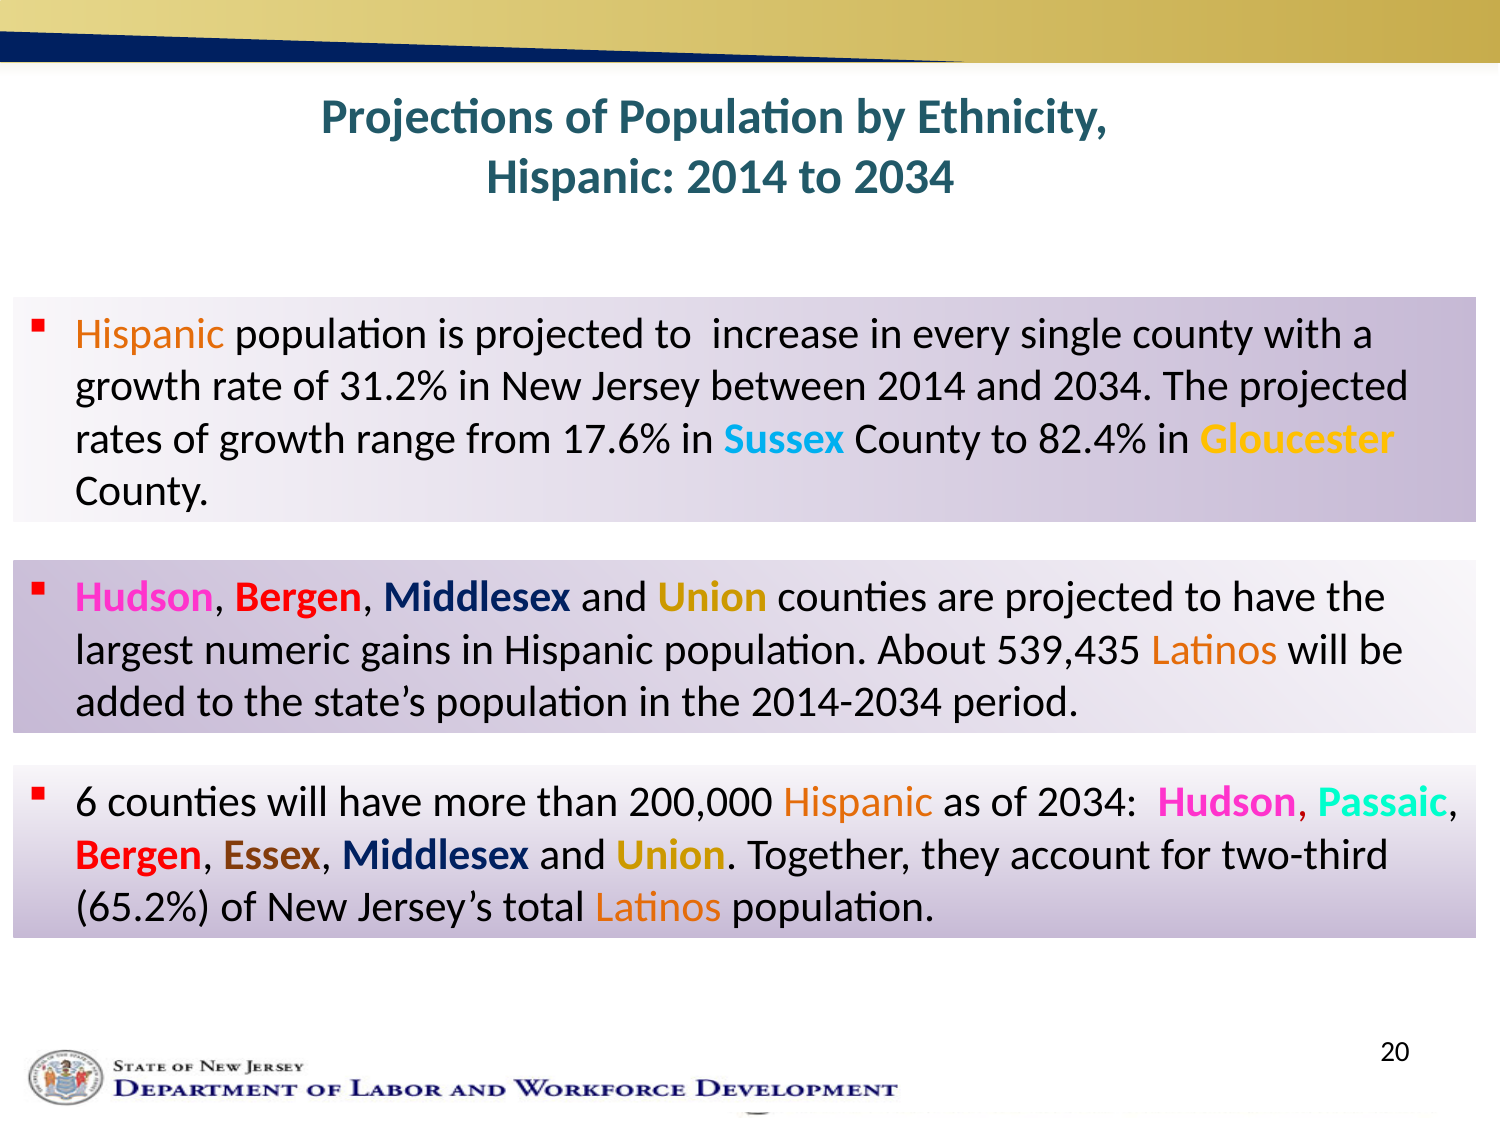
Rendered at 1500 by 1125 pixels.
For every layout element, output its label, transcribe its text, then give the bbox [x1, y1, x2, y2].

text_box Projections of Population by Ethnicity, Hispanic: 2014 to 2034 [151, 76, 1290, 212]
picture [712, 1113, 1438, 1118]
text_box 6 counties will have more than 200,000 Hispanic as of 2034: Hudson, Passaic, Bergen, Essex, Middlesex and Union. Together, they account for two-third (65.2%) of New Jersey’s total Latinos population. [13, 765, 1476, 938]
text_box Hispanic population is projected to increase in every single county with a growth rate of 31.2% in New Jersey between 2014 and 2034. The projected rates of growth range from 17.6% in Sussex County to 82.4% in Gloucester County. [13, 297, 1476, 522]
slide_number 20 [1074, 1024, 1425, 1103]
text_box Hudson, Bergen, Middlesex and Union counties are projected to have the largest numeric gains in Hispanic population. About 539,435 Latinos will be added to the state’s population in the 2014-2034 period. [13, 560, 1476, 733]
